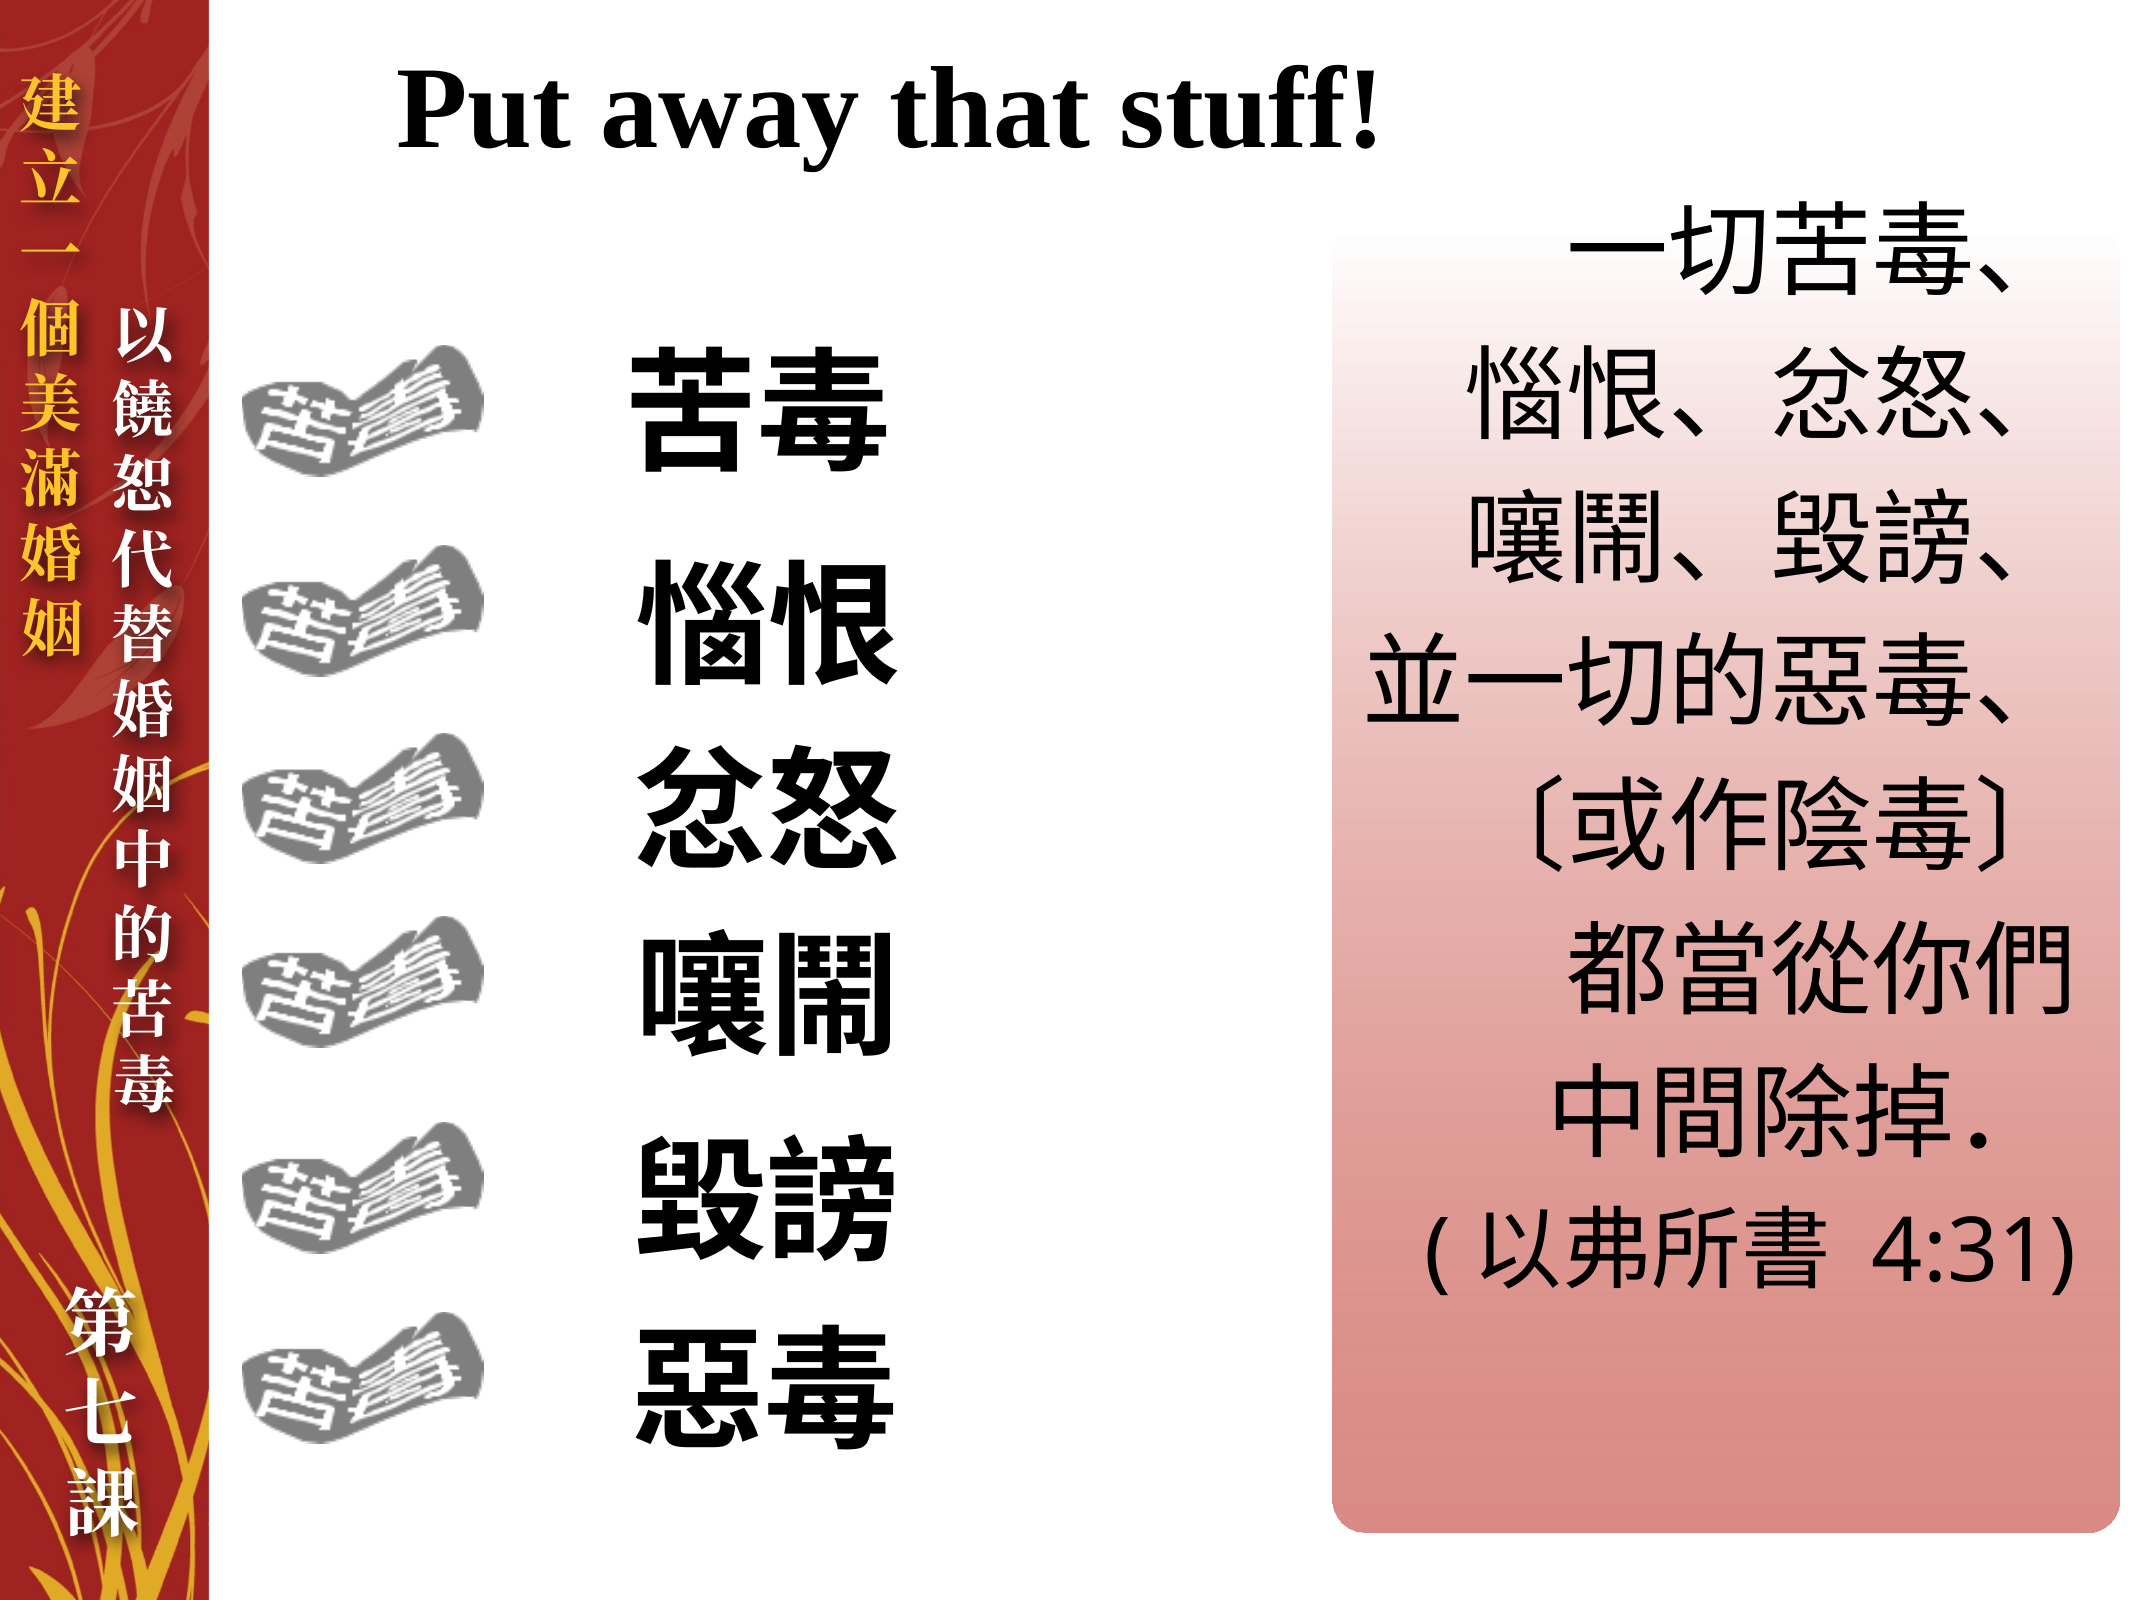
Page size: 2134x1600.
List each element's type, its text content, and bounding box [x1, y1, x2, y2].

title Put away that stuff! [395, 0, 2064, 212]
text_box 一切苦毒、 惱恨、忿怒、 嚷鬧、毀謗、 並一切的惡毒、 〔或作陰毒〕 都當從你們 中間除掉． (以弗所書 4:31) [1331, 155, 2085, 1308]
text_box [1332, 223, 2120, 1533]
picture [0, 0, 208, 1600]
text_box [242, 162, 912, 1449]
